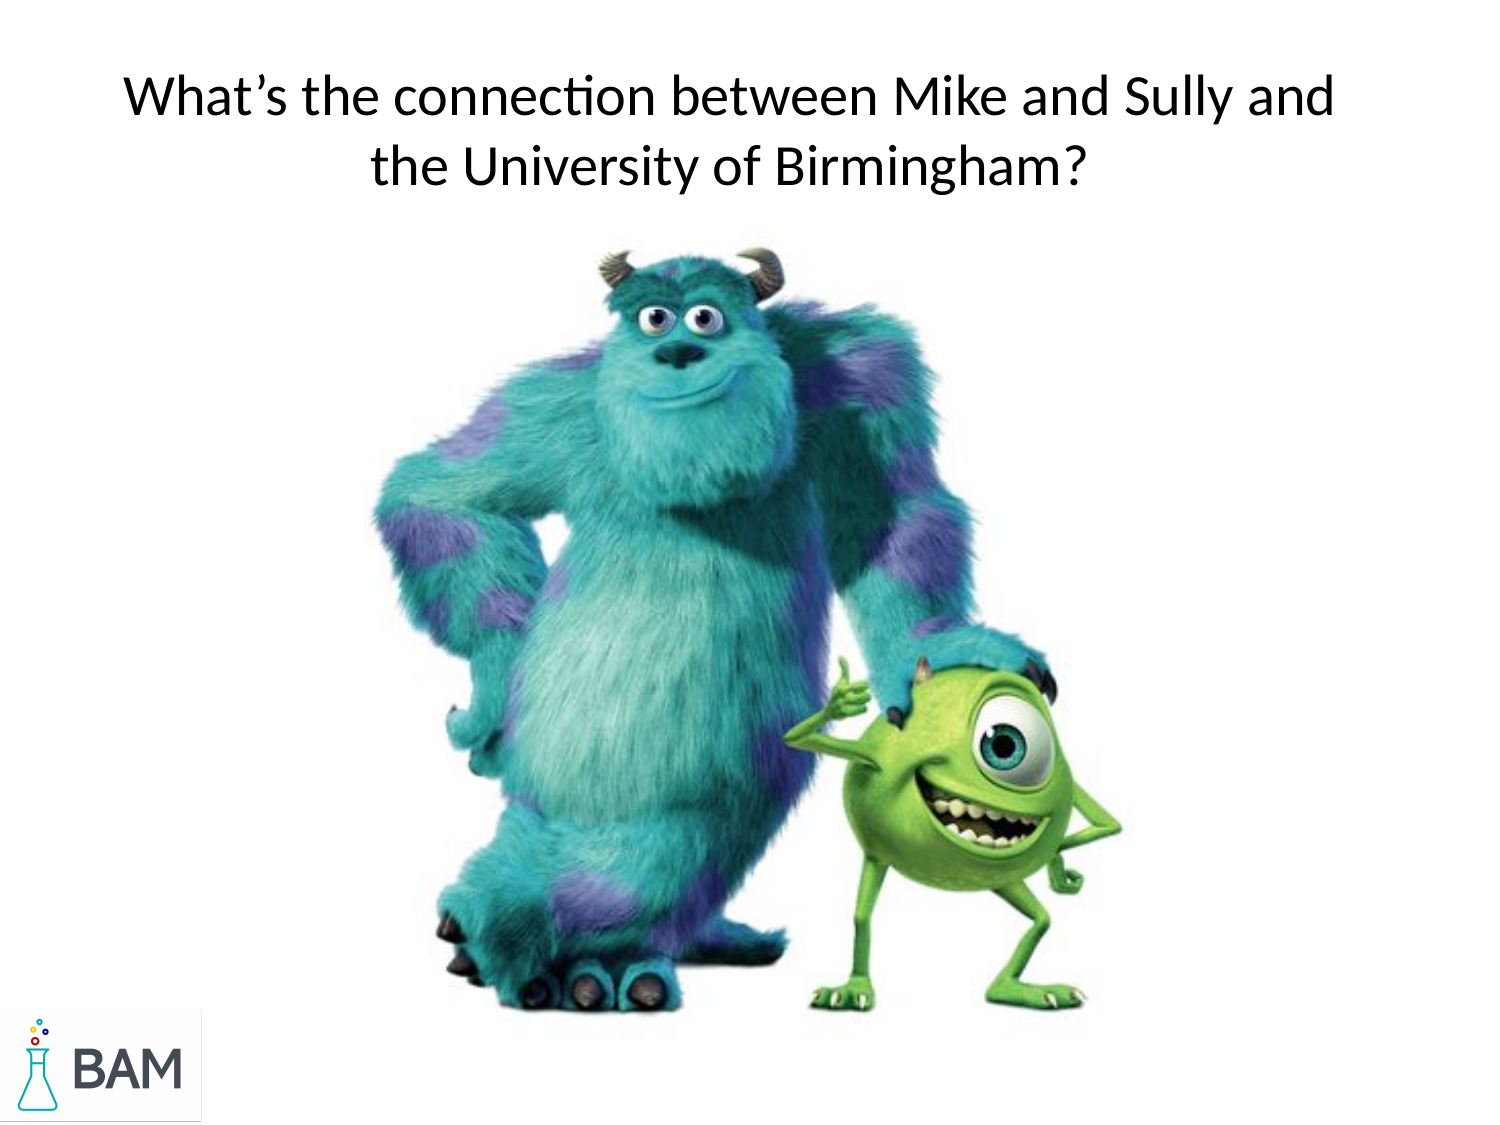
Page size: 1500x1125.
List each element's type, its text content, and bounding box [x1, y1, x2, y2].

text_box What’s the connection between Mike and Sully and the University of Birmingham? [85, 49, 1375, 205]
picture [0, 1009, 216, 1125]
picture [361, 220, 1139, 1086]
